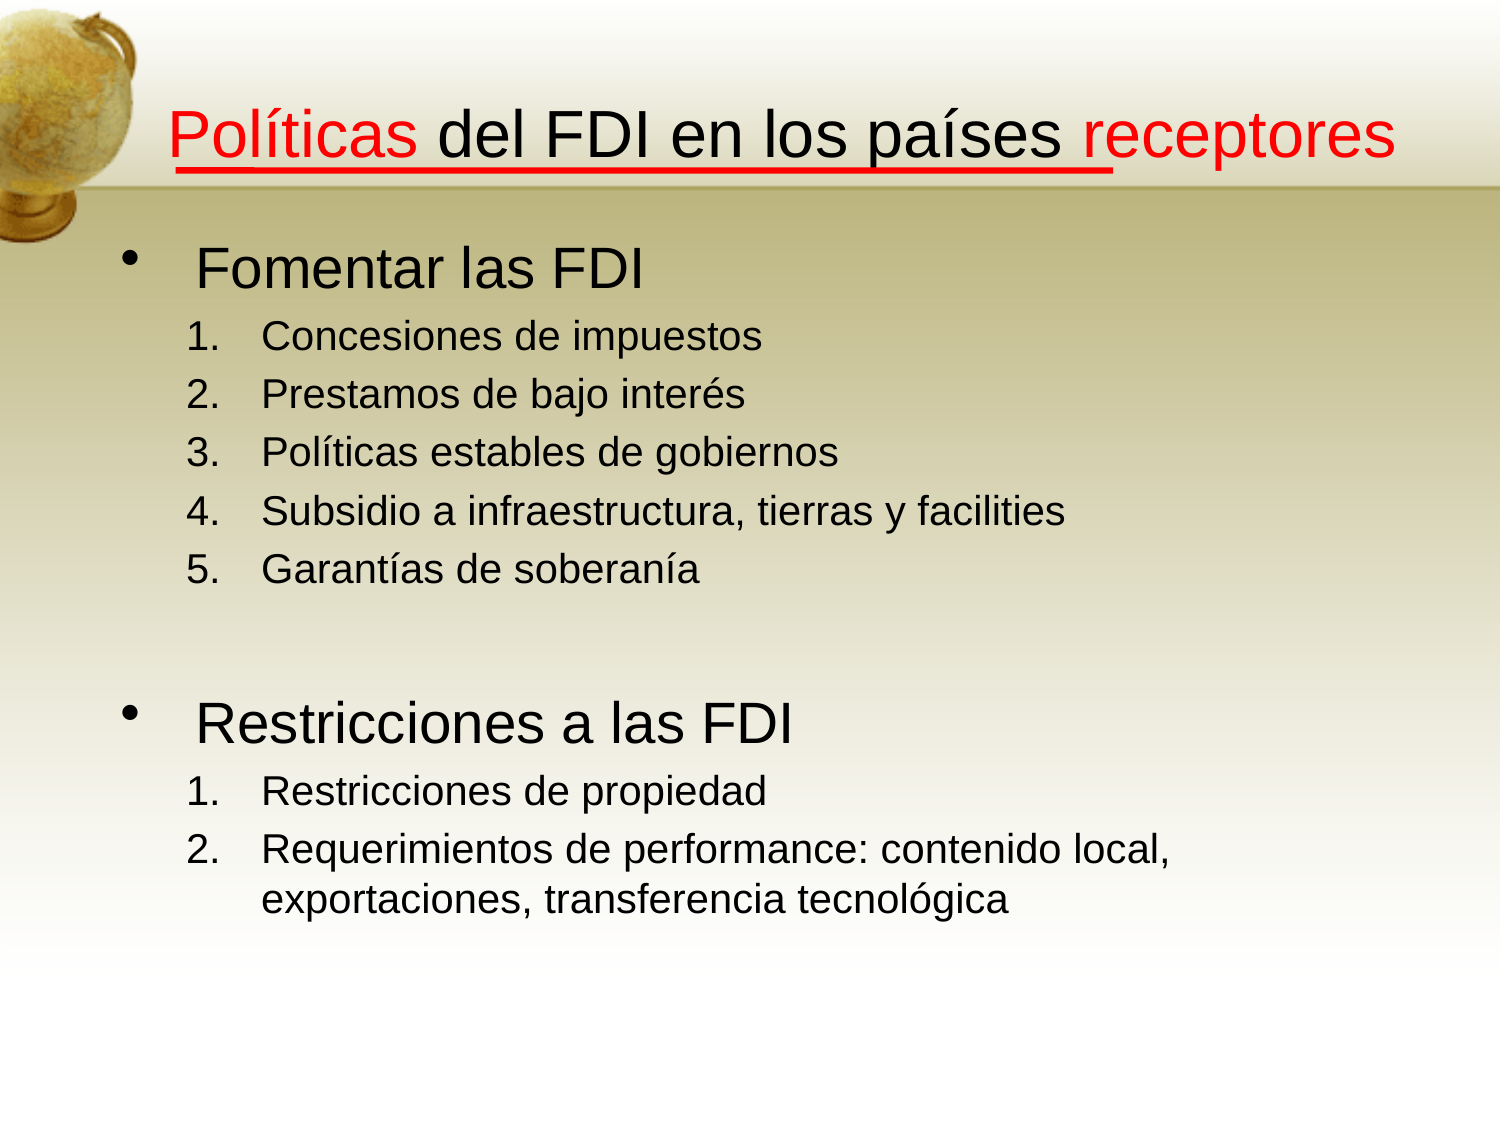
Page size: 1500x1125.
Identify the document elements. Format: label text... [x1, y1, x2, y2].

list Fomentar las FDI Concesiones de impuestos Prestamos de bajo interés Políticas estables de gobiernos Subsidio a infraestructura, tierras y facilities Garantías de soberanía Restricciones a las FDI Restricciones de propiedad Requerimientos de performance: contenido local, exportaciones, transferencia tecnológica [105, 222, 1454, 1091]
picture [0, 0, 1500, 1125]
title Políticas del FDI en los países receptores [152, 36, 1482, 179]
